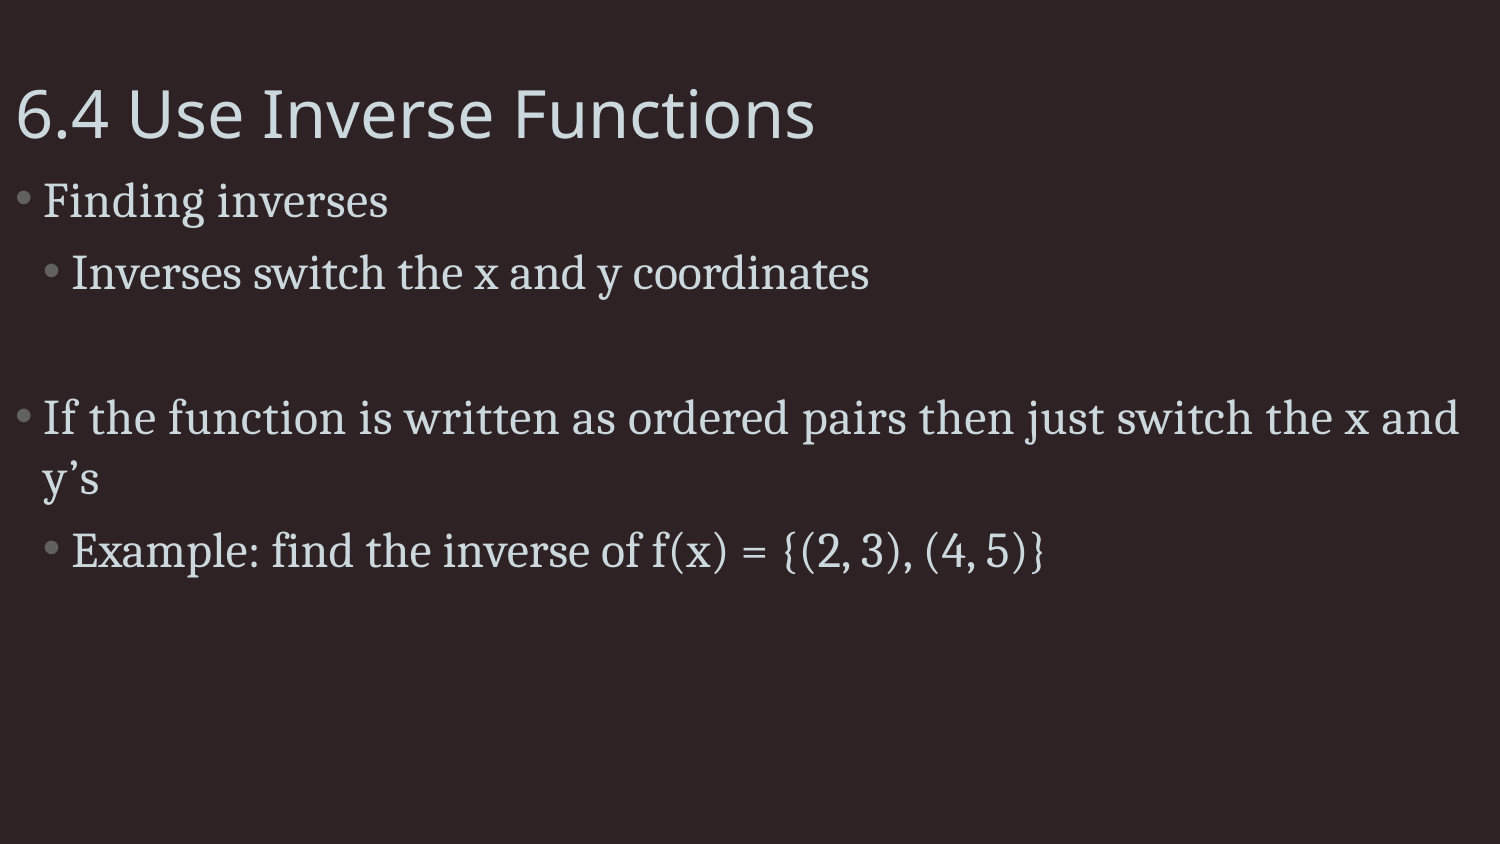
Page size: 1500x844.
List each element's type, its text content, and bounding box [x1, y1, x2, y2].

list Finding inverses Inverses switch the x and y coordinates If the function is written as ordered pairs then just switch the x and y’s Example: find the inverse of f(x) = {(2, 3), (4, 5)} [0, 159, 1500, 768]
title 6.4 Use Inverse Functions [0, 28, 1500, 159]
